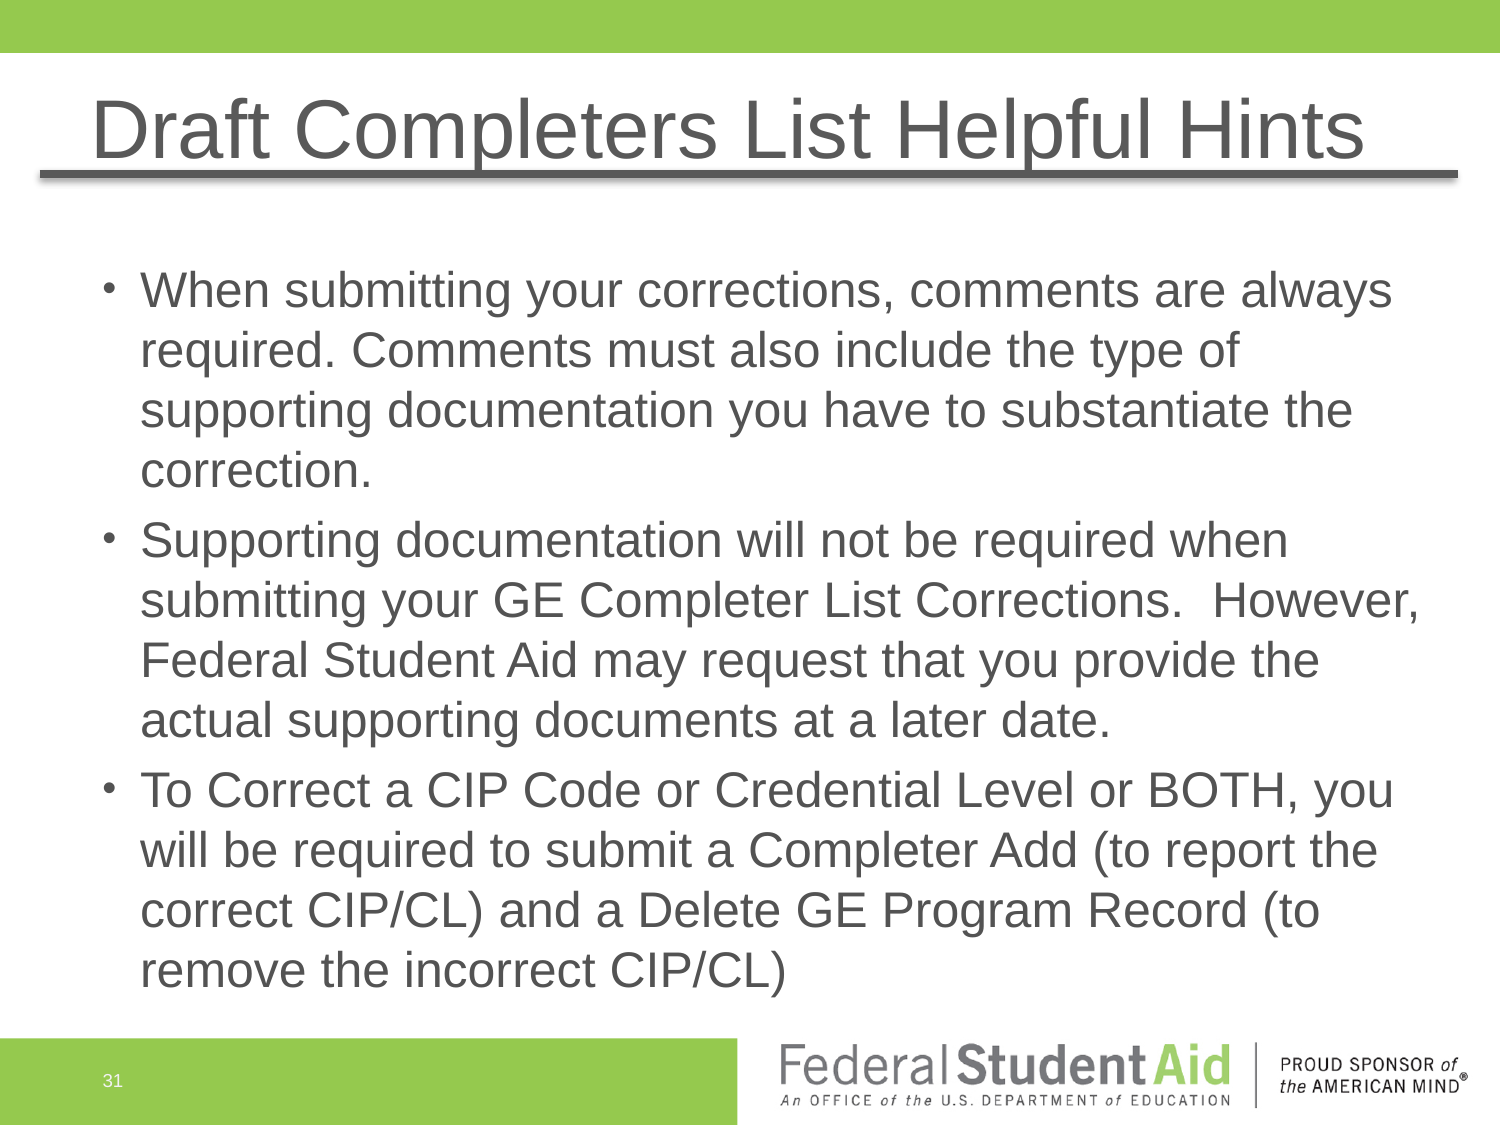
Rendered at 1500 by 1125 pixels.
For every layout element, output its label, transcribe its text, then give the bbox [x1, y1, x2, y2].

slide_number 31 [87, 1050, 438, 1110]
picture [761, 1018, 1488, 1125]
title Draft Completers List Helpful Hints [75, 67, 1479, 175]
list When submitting your corrections, comments are always required. Comments must also include the type of supporting documentation you have to substantiate the correction. Supporting documentation will not be required when submitting your GE Completer List Corrections. However, Federal Student Aid may request that you provide the actual supporting documents at a later date. To Correct a CIP Code or Credential Level or BOTH, you will be required to submit a Completer Add (to report the correct CIP/CL) and a Delete GE Program Record (to remove the incorrect CIP/CL) [87, 249, 1438, 993]
